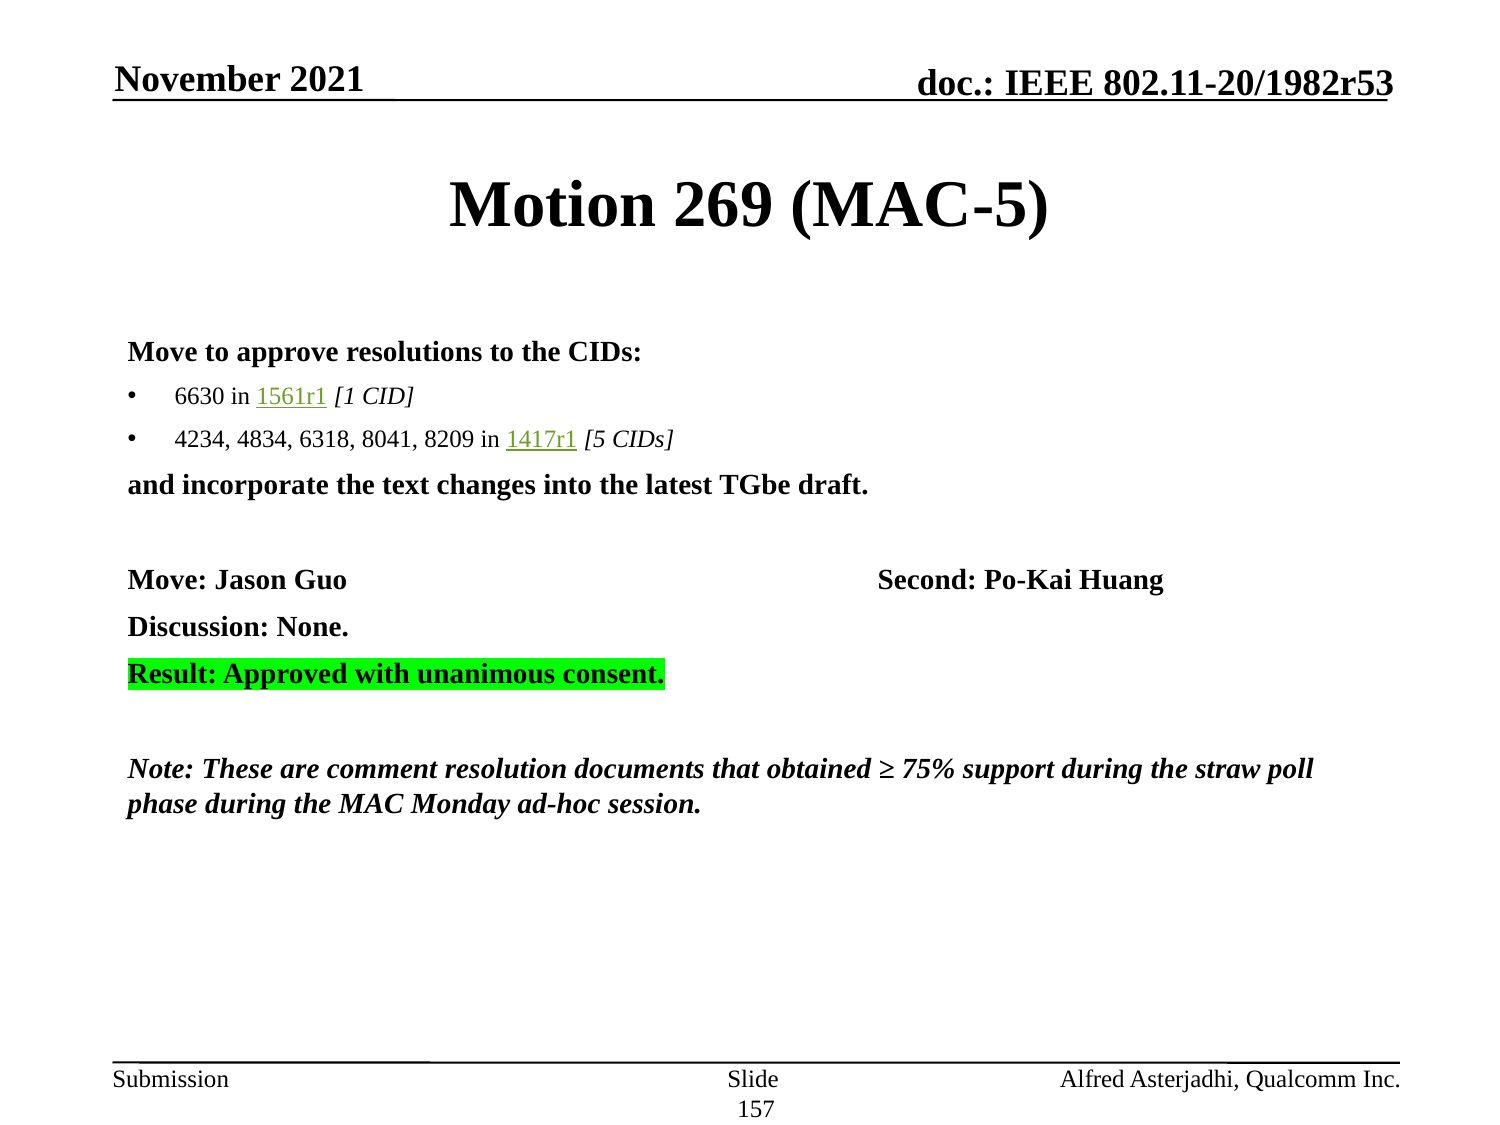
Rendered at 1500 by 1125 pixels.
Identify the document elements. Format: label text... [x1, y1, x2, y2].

list Move to approve resolutions to the CIDs: 6630 in 1561r1 [1 CID] 4234, 4834, 6318, 8041, 8209 in 1417r1 [5 CIDs] and incorporate the text changes into the latest TGbe draft. Move: Jason Guo Second: Po-Kai Huang Discussion: None. Result: Approved with unanimous consent. Note: These are comment resolution documents that obtained ≥ 75% support during the straw poll phase during the MAC Monday ad-hoc session. [112, 324, 1388, 1063]
title Motion 269 (MAC-5) [112, 112, 1388, 288]
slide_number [114, 54, 423, 100]
footer Alfred Asterjadhi, Qualcomm Inc. [878, 1061, 1402, 1093]
slide_number Slide 157 [712, 1061, 800, 1123]
